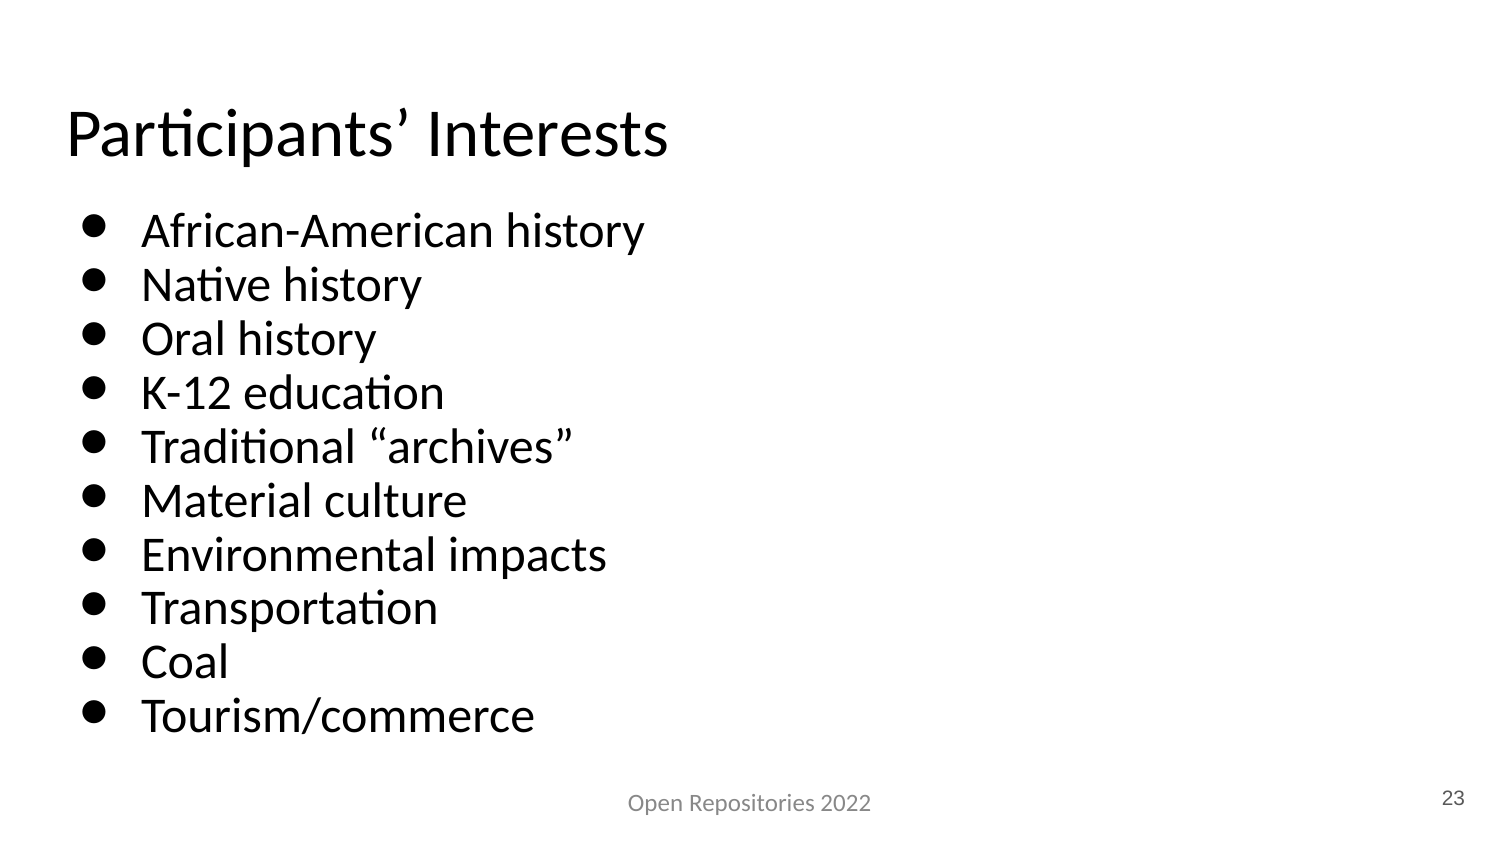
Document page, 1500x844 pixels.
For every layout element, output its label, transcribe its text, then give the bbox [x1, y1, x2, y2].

slide_number 23 [1389, 764, 1480, 830]
list African-American history Native history Oral history K-12 education Traditional “archives” Material culture Environmental impacts Transportation Coal Tourism/commerce [51, 189, 1449, 750]
title Participants’ Interests [51, 72, 1449, 167]
